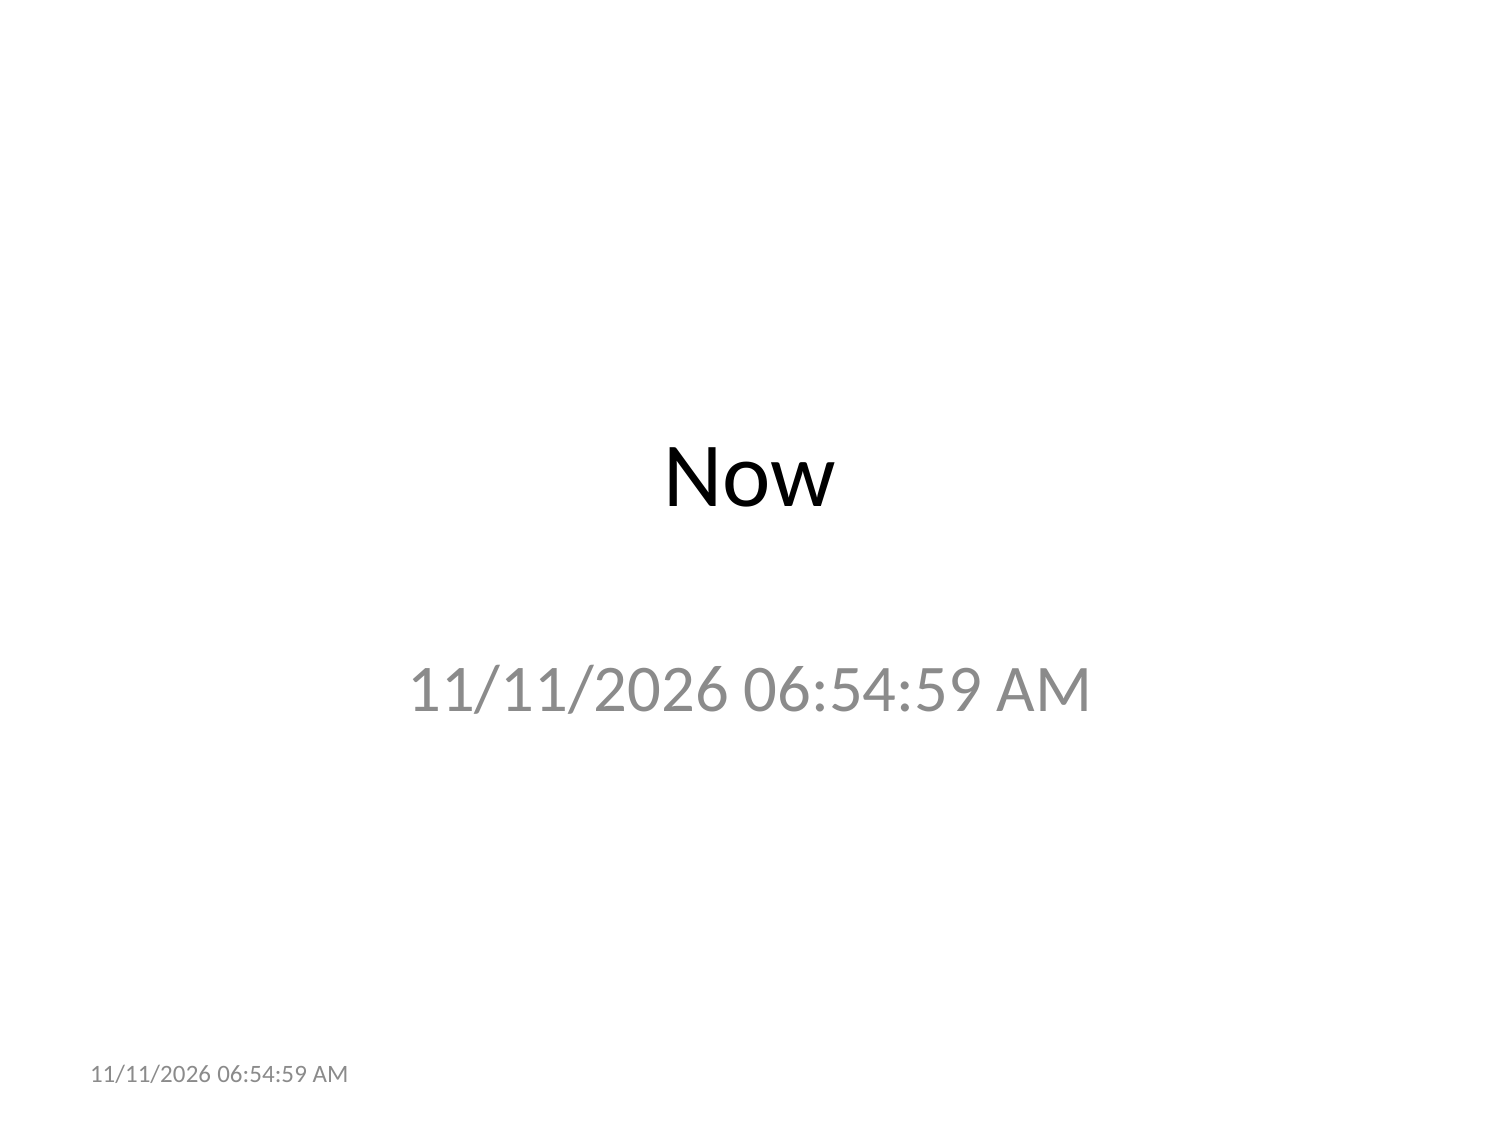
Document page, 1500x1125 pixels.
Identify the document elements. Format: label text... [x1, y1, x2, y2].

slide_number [75, 1042, 425, 1103]
subtitle 2011-12-19 10:20:04 AM [225, 637, 1275, 925]
title Now [112, 349, 1388, 591]
